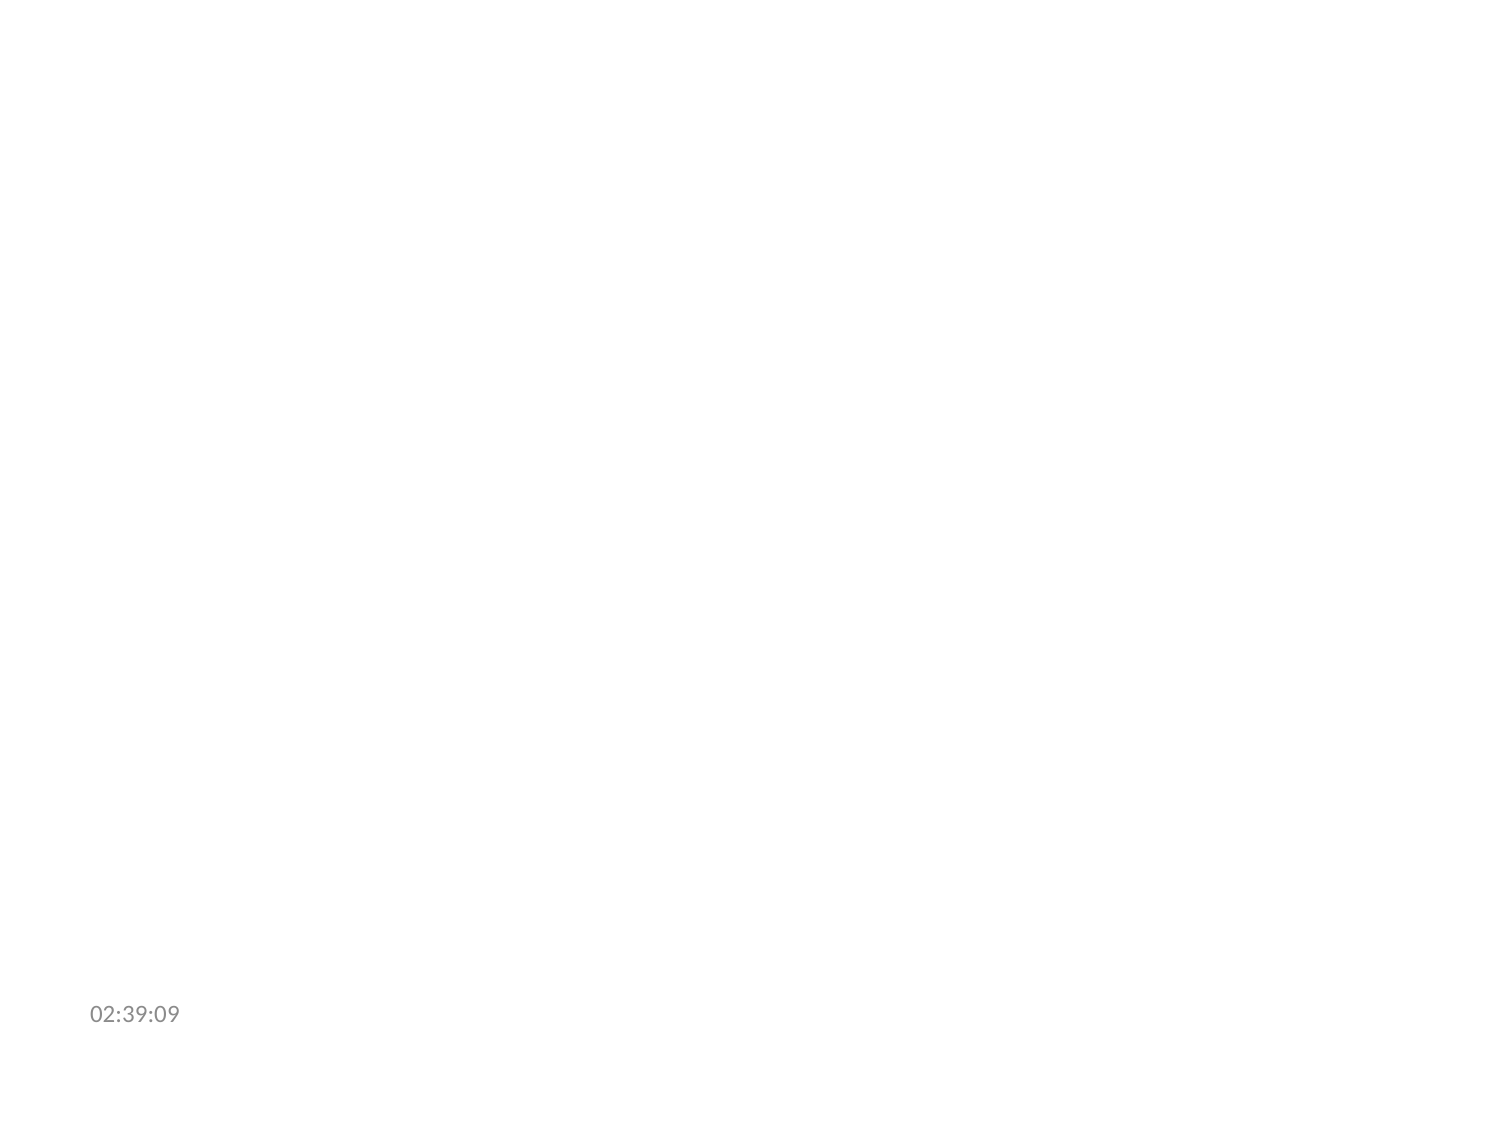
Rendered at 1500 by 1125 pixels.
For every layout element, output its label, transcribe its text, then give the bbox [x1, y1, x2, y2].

text_box 15:35:09 [75, 982, 425, 1043]
